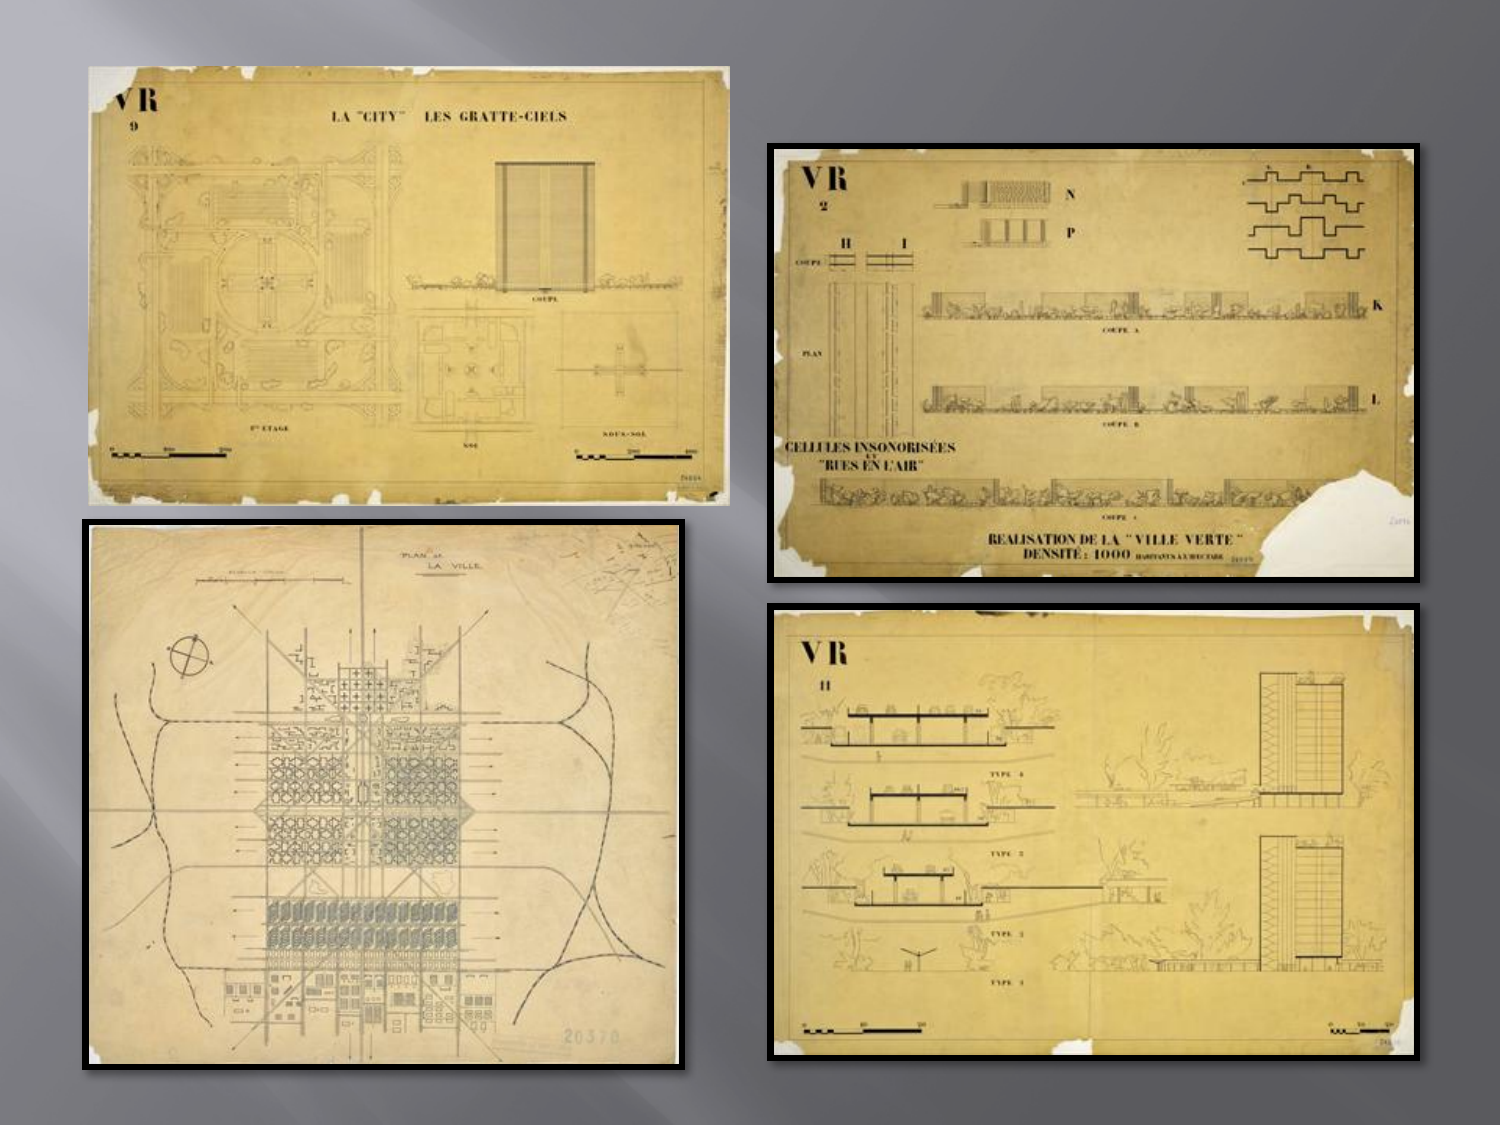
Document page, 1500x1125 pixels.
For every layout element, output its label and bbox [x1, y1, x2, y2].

picture [88, 66, 730, 506]
list [773, 609, 1415, 1056]
picture [773, 148, 1415, 578]
list [88, 525, 680, 1065]
